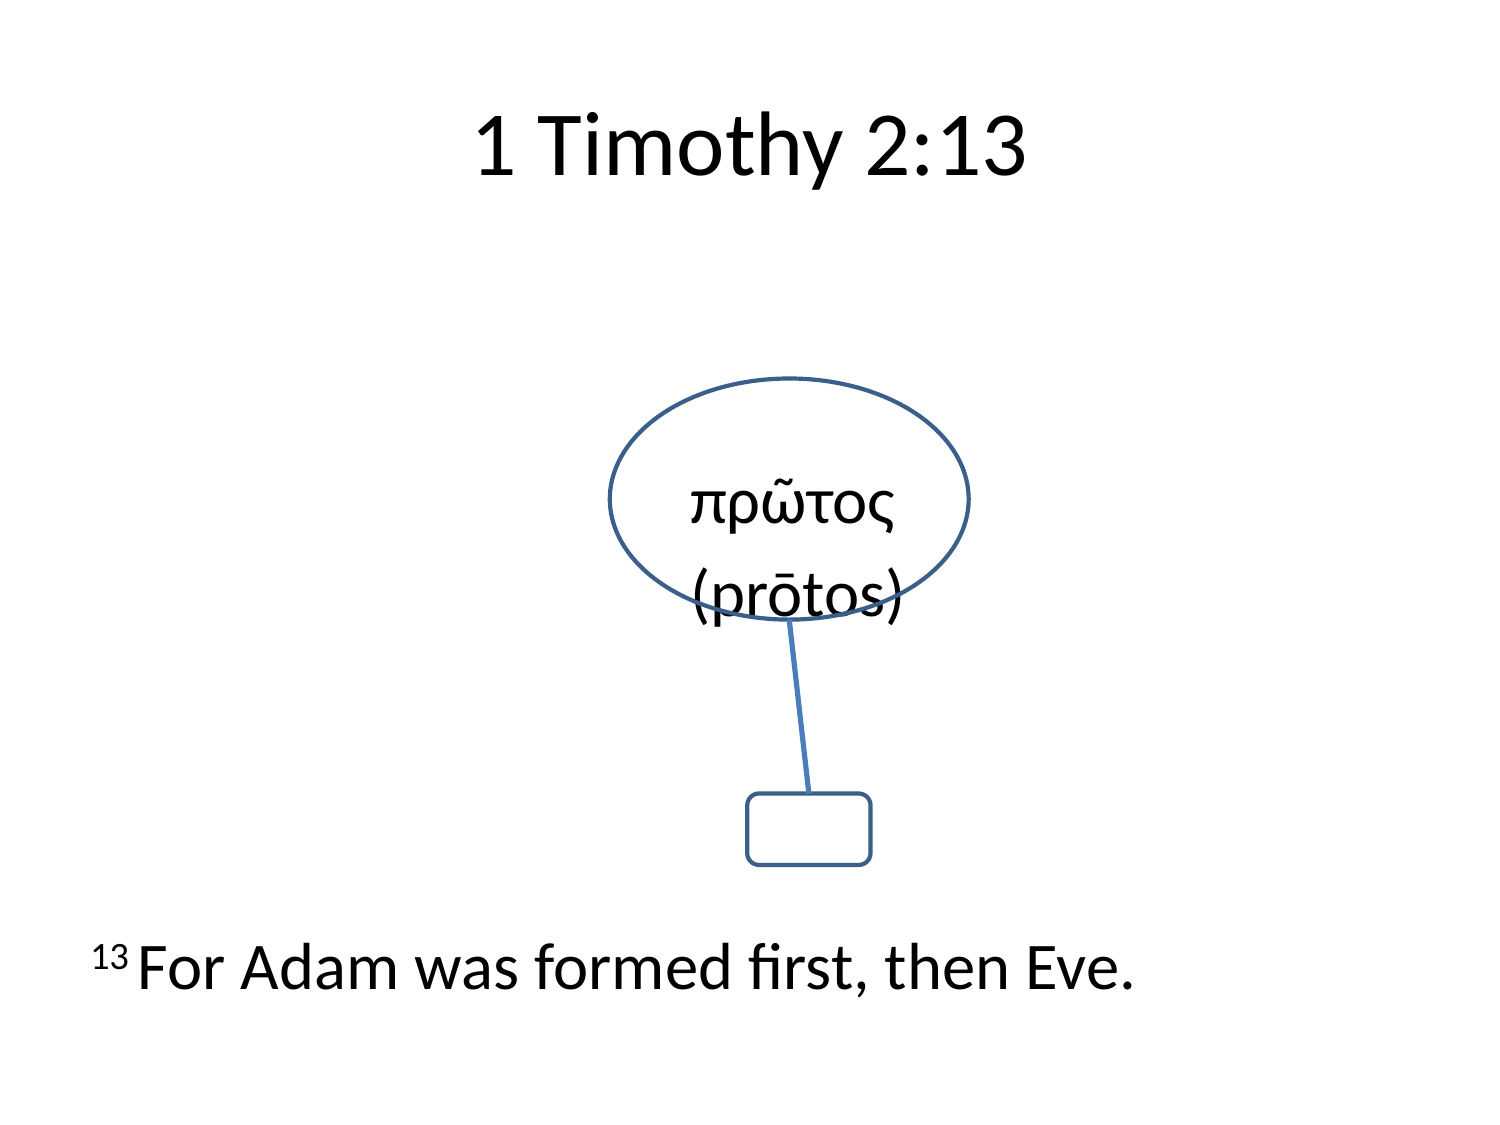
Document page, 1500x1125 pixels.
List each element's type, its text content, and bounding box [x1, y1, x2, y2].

text_box [607, 376, 971, 622]
text_box [745, 791, 873, 868]
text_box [788, 619, 810, 794]
list πρῶτος (prōtos) 13 For Adam was formed first, then Eve. [75, 262, 1425, 1005]
title 1 Timothy 2:13 [75, 45, 1425, 233]
